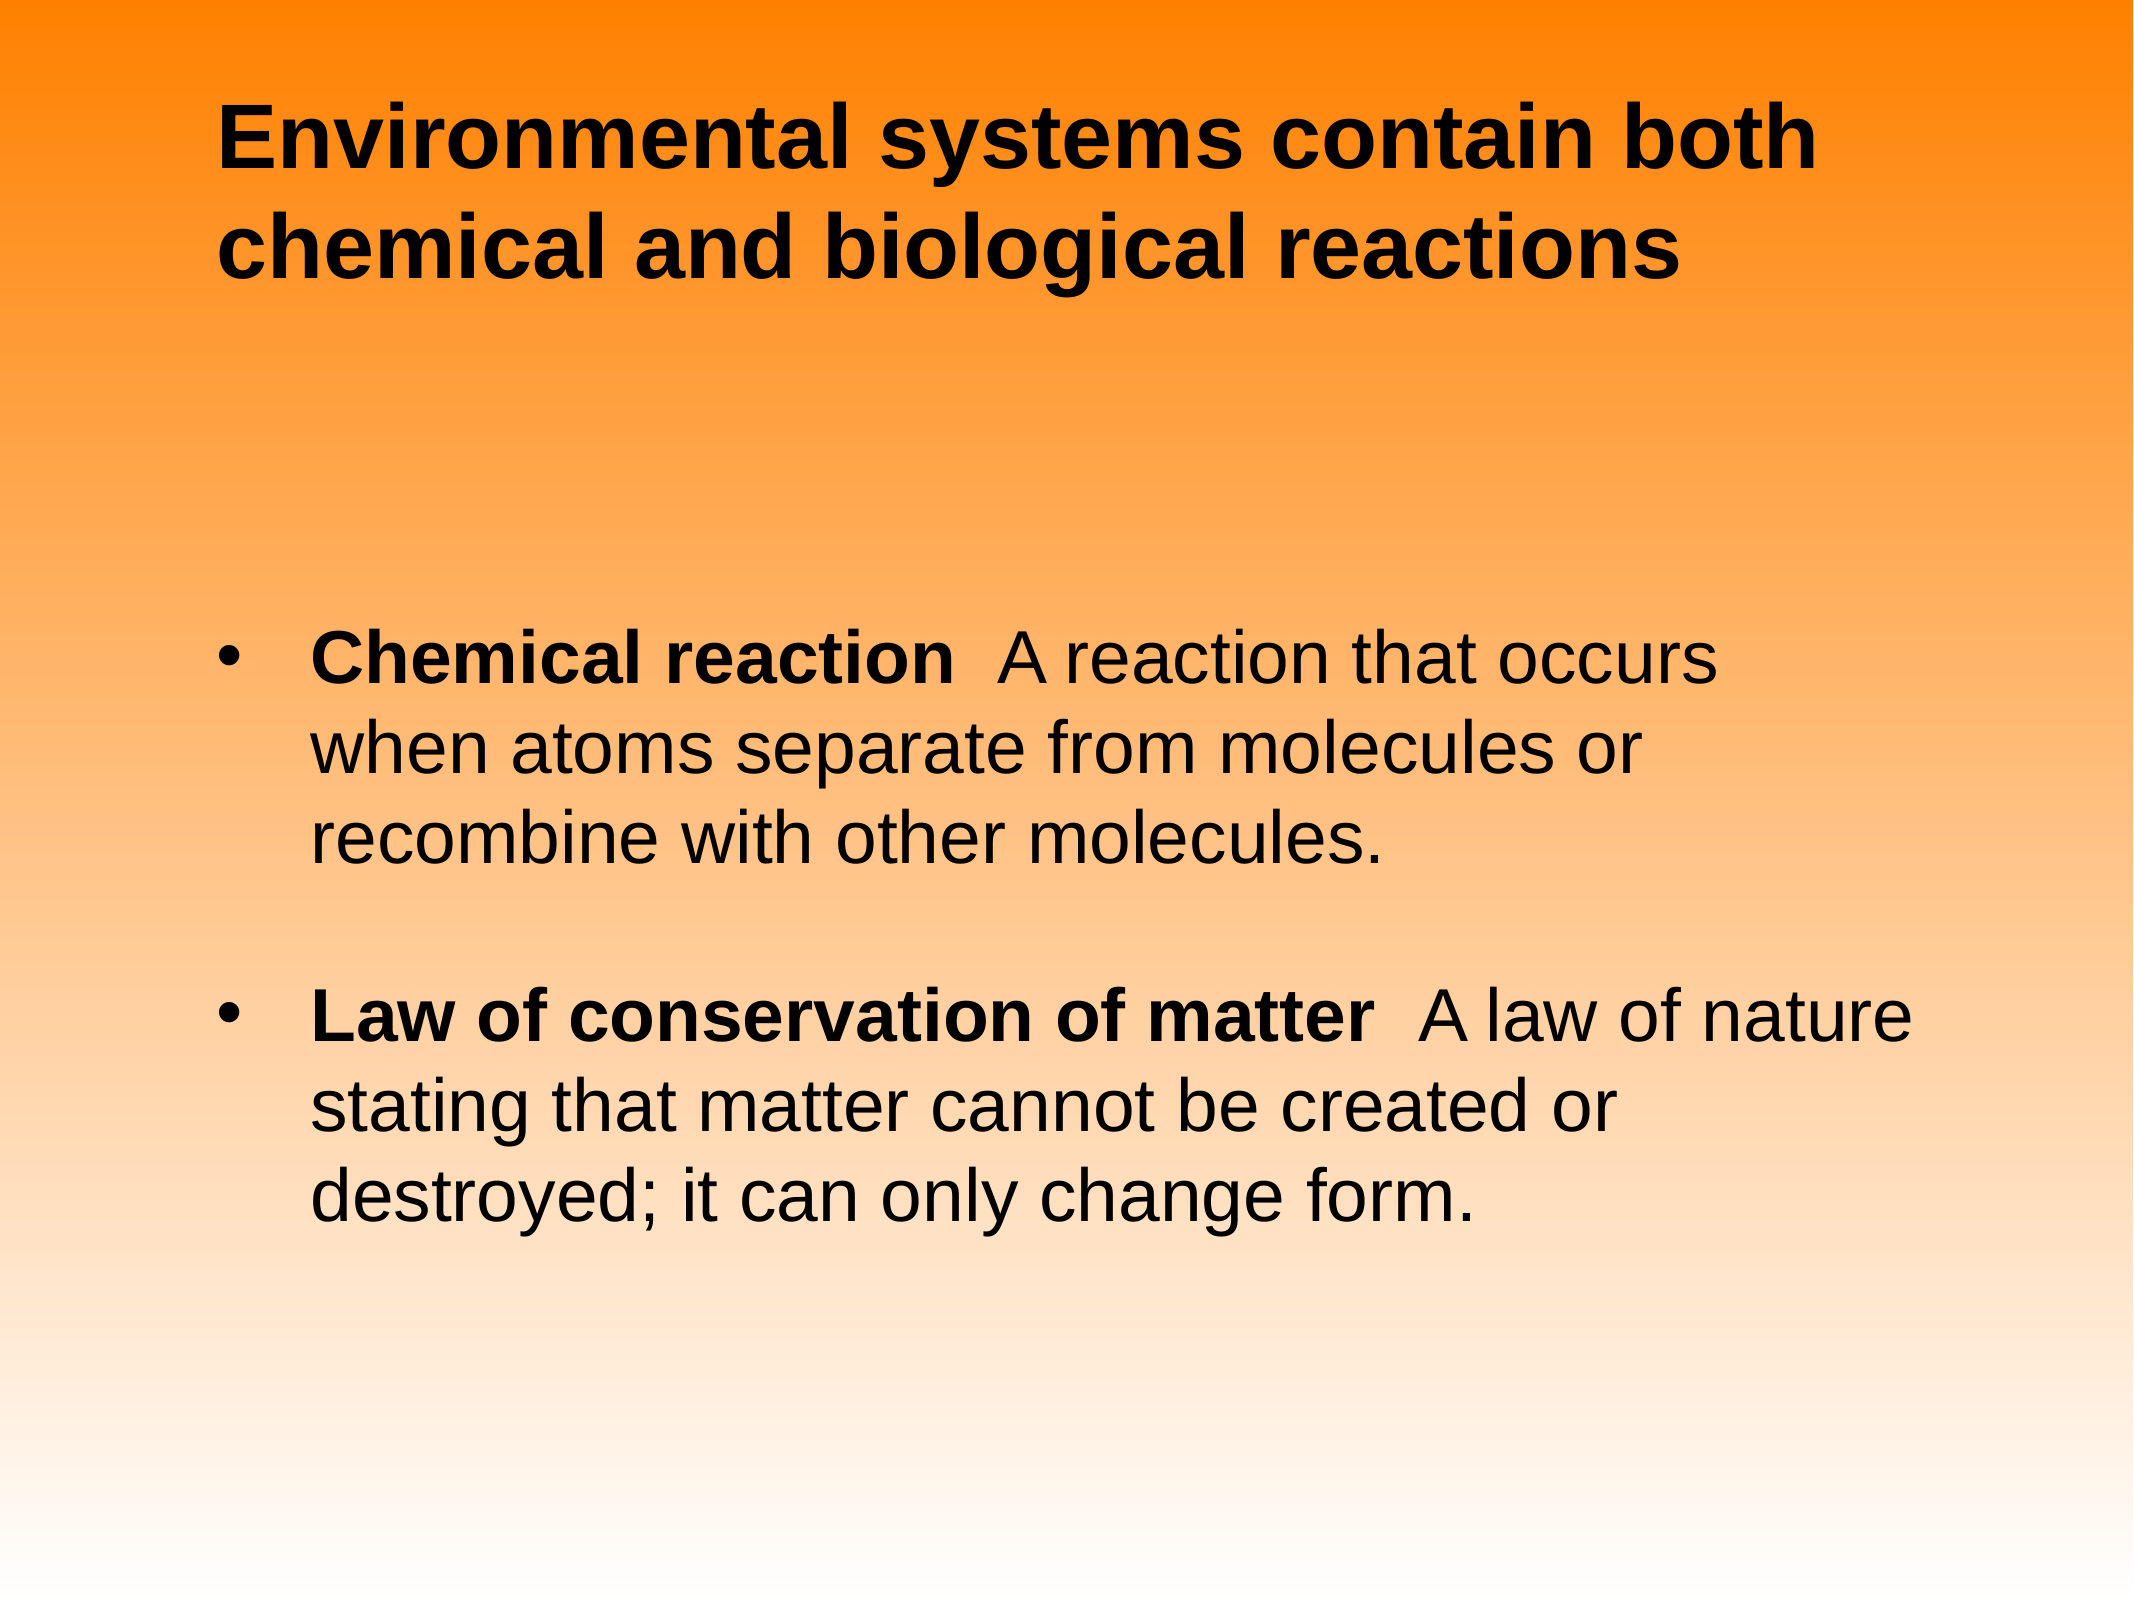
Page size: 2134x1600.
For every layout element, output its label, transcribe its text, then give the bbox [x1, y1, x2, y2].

title Environmental systems contain both chemical and biological reactions [208, 39, 1925, 443]
list Chemical reaction A reaction that occurs when atoms separate from molecules or recombine with other molecules. Law of conservation of matter A law of nature stating that matter cannot be created or destroyed; it can only change form. [208, 443, 1925, 1402]
